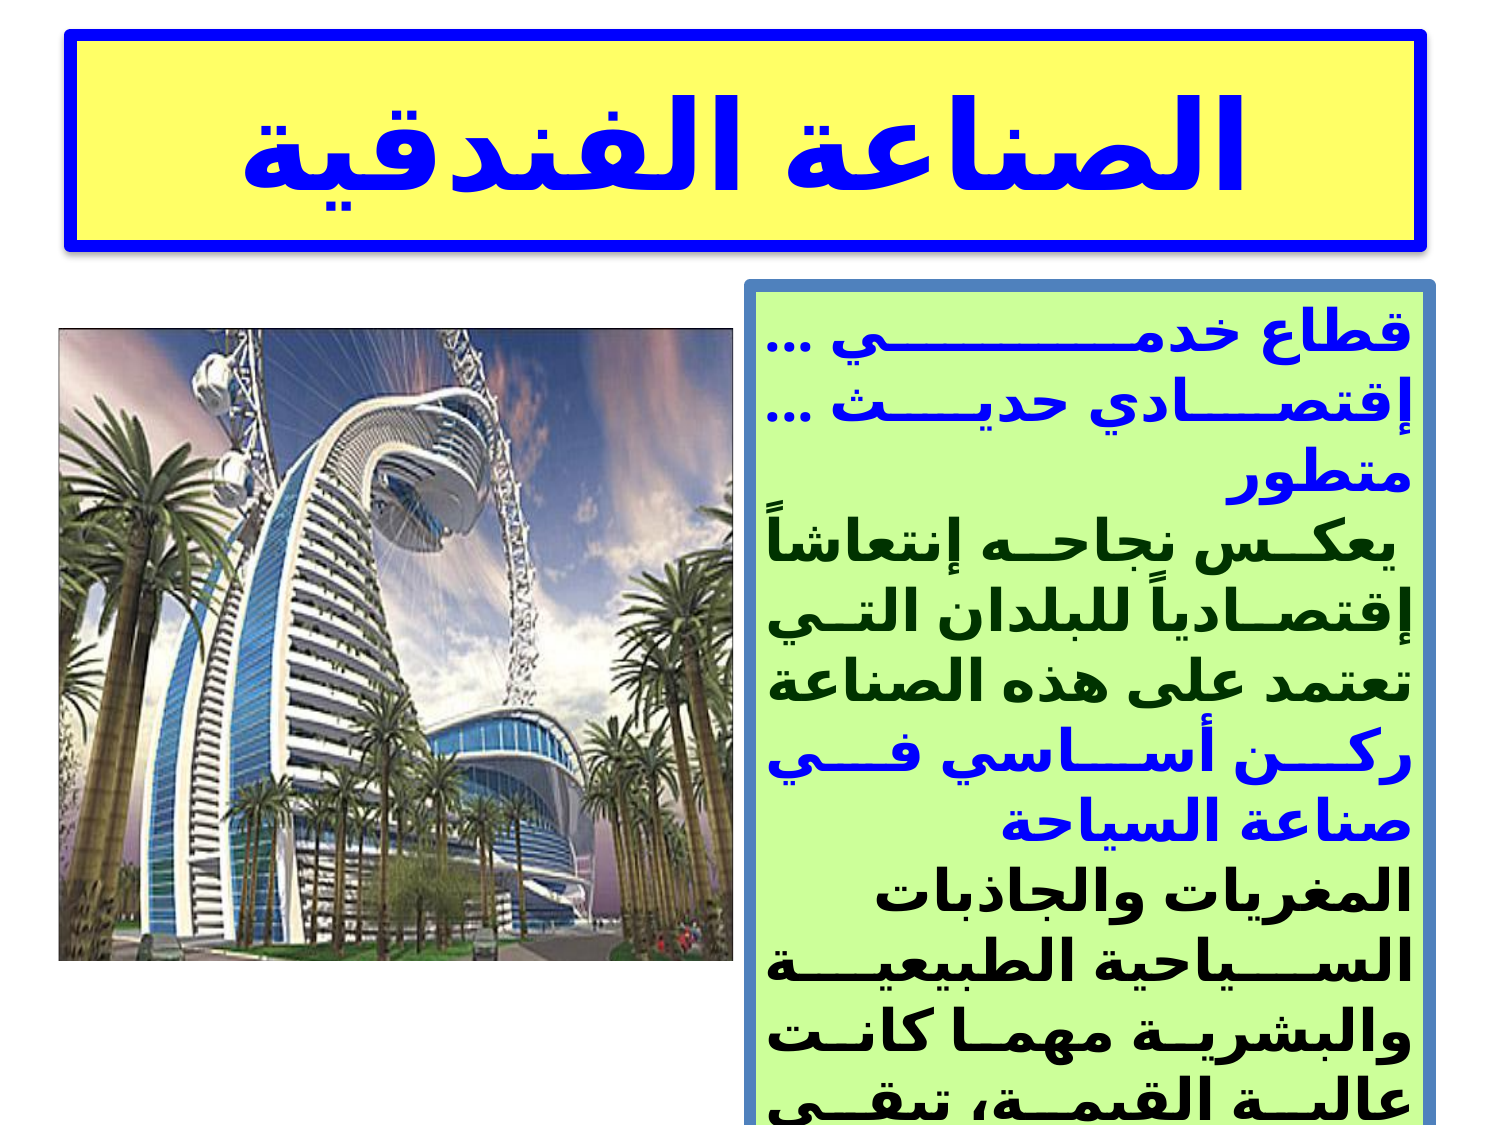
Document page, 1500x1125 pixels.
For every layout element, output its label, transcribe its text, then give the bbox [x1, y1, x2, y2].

picture [58, 327, 734, 962]
title الصناعة الفندقية [70, 35, 1421, 247]
text_box قطاع خدمي ... إقتصادي حديث ... متطور يعكس نجاحه إنتعاشاً إقتصادياً للبلدان التي تعتمد على هذه الصناعة ركن أساسي في صناعة السياحة المغريات والجاذبات السياحية الطبيعية والبشرية مهما كانت عالية القيمة، تبقى دون قيمة سياحية حين لا تتوافر فيها خدمات الإيواء والطعام والشراب [750, 285, 1430, 1125]
